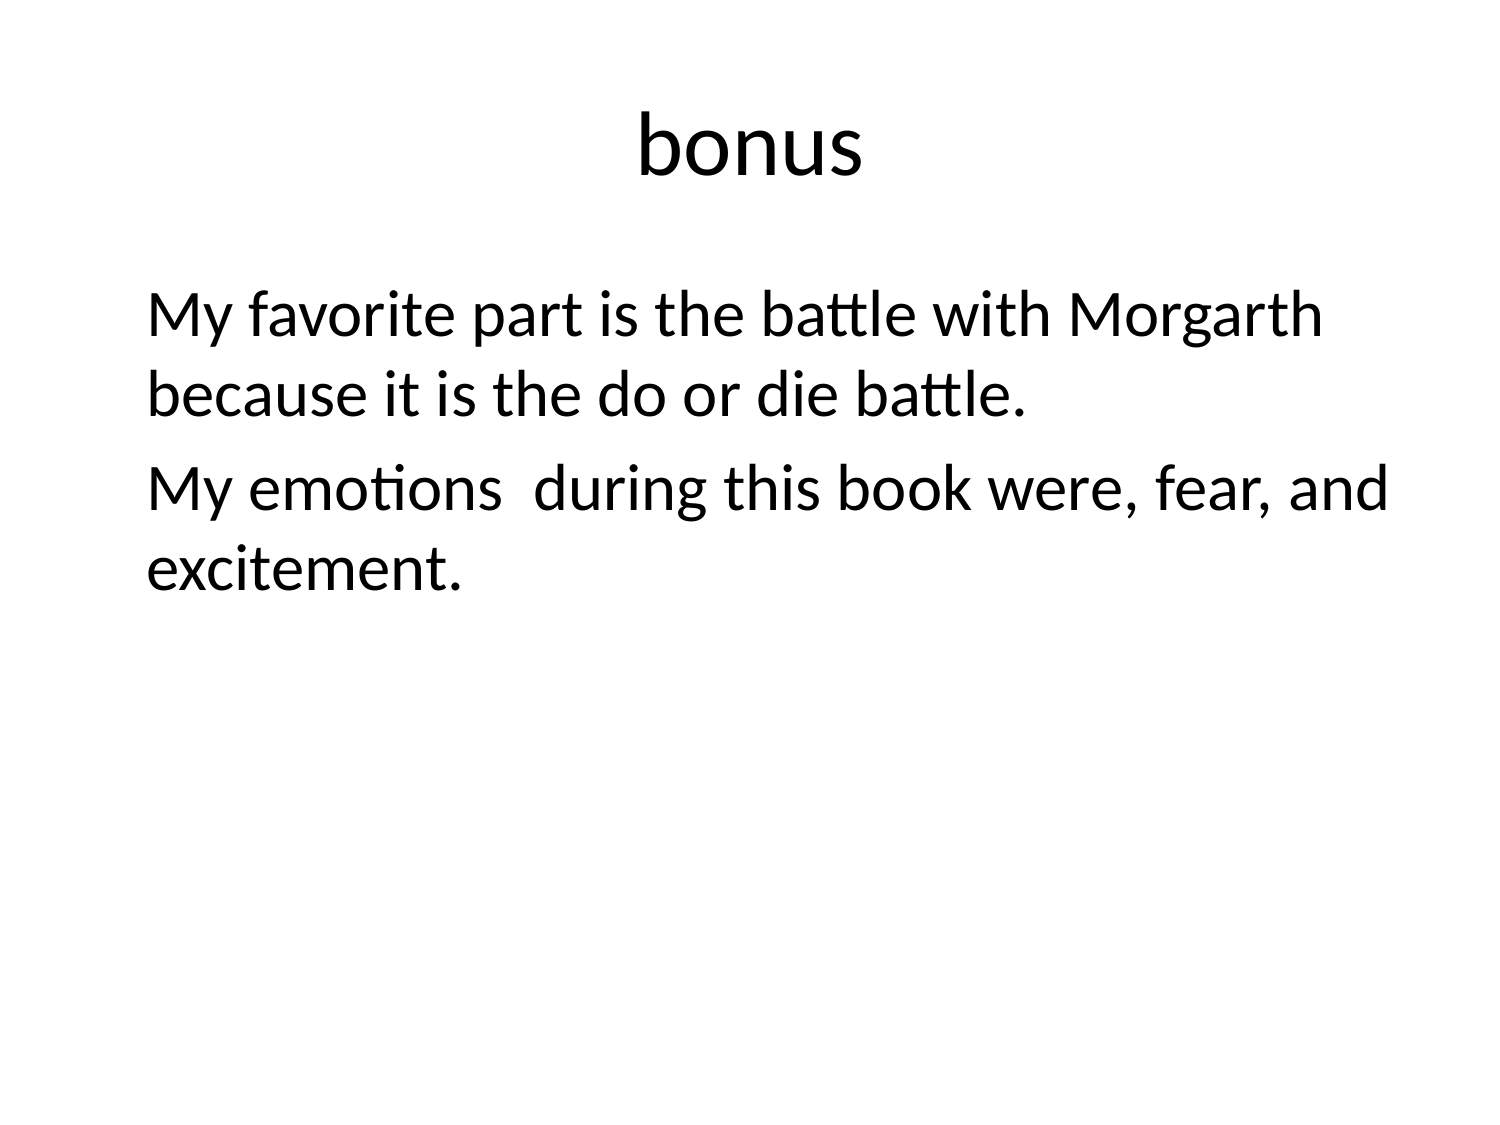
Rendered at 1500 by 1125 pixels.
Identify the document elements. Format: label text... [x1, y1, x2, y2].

list My favorite part is the battle with Morgarth because it is the do or die battle. My emotions during this book were, fear, and excitement. [75, 262, 1425, 1005]
title bonus [75, 45, 1425, 233]
